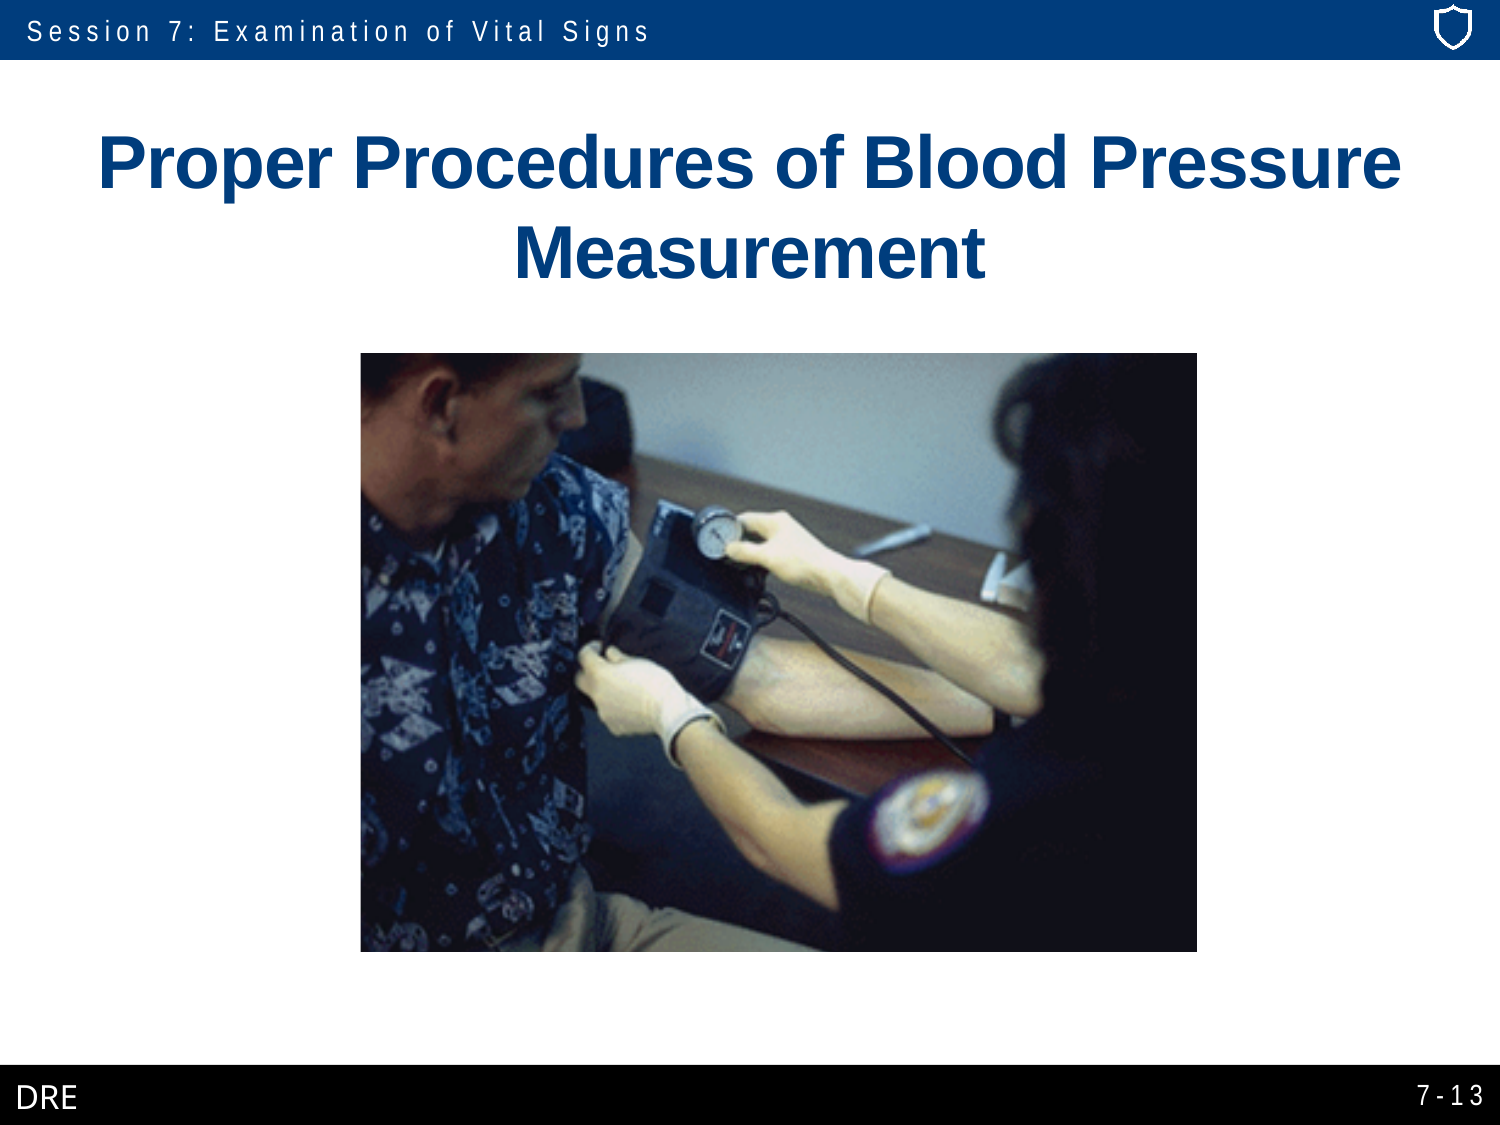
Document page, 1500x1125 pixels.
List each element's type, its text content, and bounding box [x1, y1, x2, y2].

title Proper Procedures of Blood Pressure Measurement [50, 101, 1450, 305]
picture [359, 352, 1198, 952]
picture [1434, 4, 1472, 50]
slide_number 7-13 [1218, 1063, 1499, 1124]
